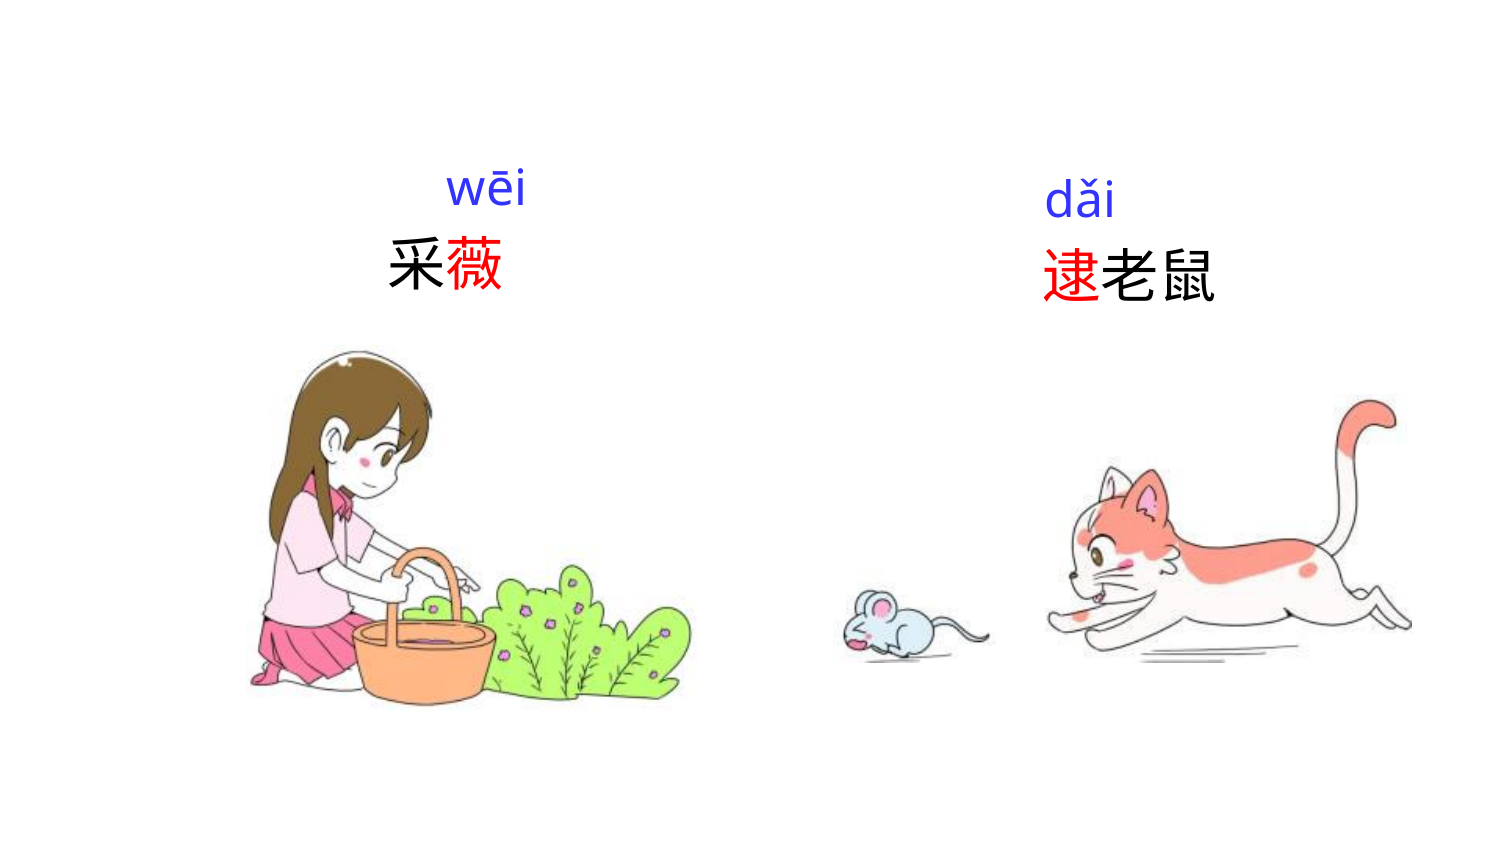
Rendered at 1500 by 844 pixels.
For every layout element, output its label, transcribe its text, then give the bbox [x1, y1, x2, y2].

text_box 逮老鼠 [1027, 231, 1307, 317]
picture [833, 394, 1412, 663]
text_box 采薇 [372, 219, 535, 305]
picture [246, 345, 697, 711]
text_box wēi [432, 147, 601, 223]
text_box dǎi [1029, 159, 1146, 235]
